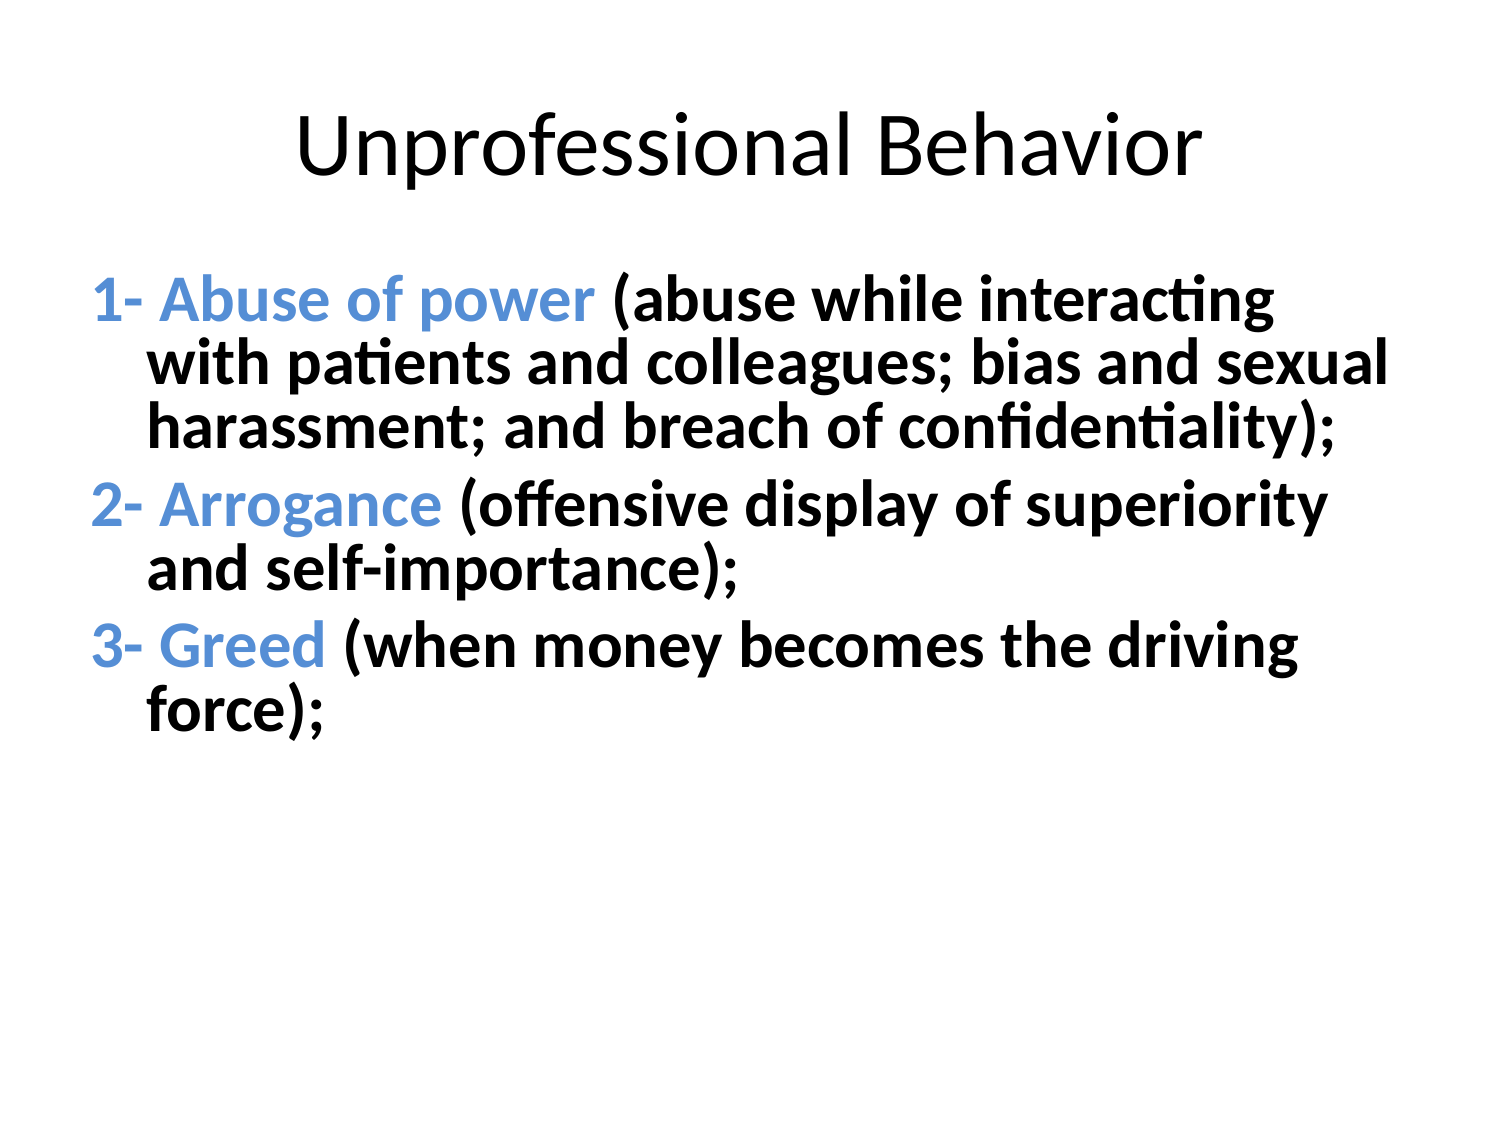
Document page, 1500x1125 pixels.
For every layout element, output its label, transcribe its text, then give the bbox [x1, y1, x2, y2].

list 1- Abuse of power (abuse while interacting with patients and colleagues; bias and sexual harassment; and breach of confidentiality); 2- Arrogance (offensive display of superiority and self-importance); 3- Greed (when money becomes the driving force); [75, 262, 1425, 1005]
title Unprofessional Behavior [75, 45, 1425, 233]
